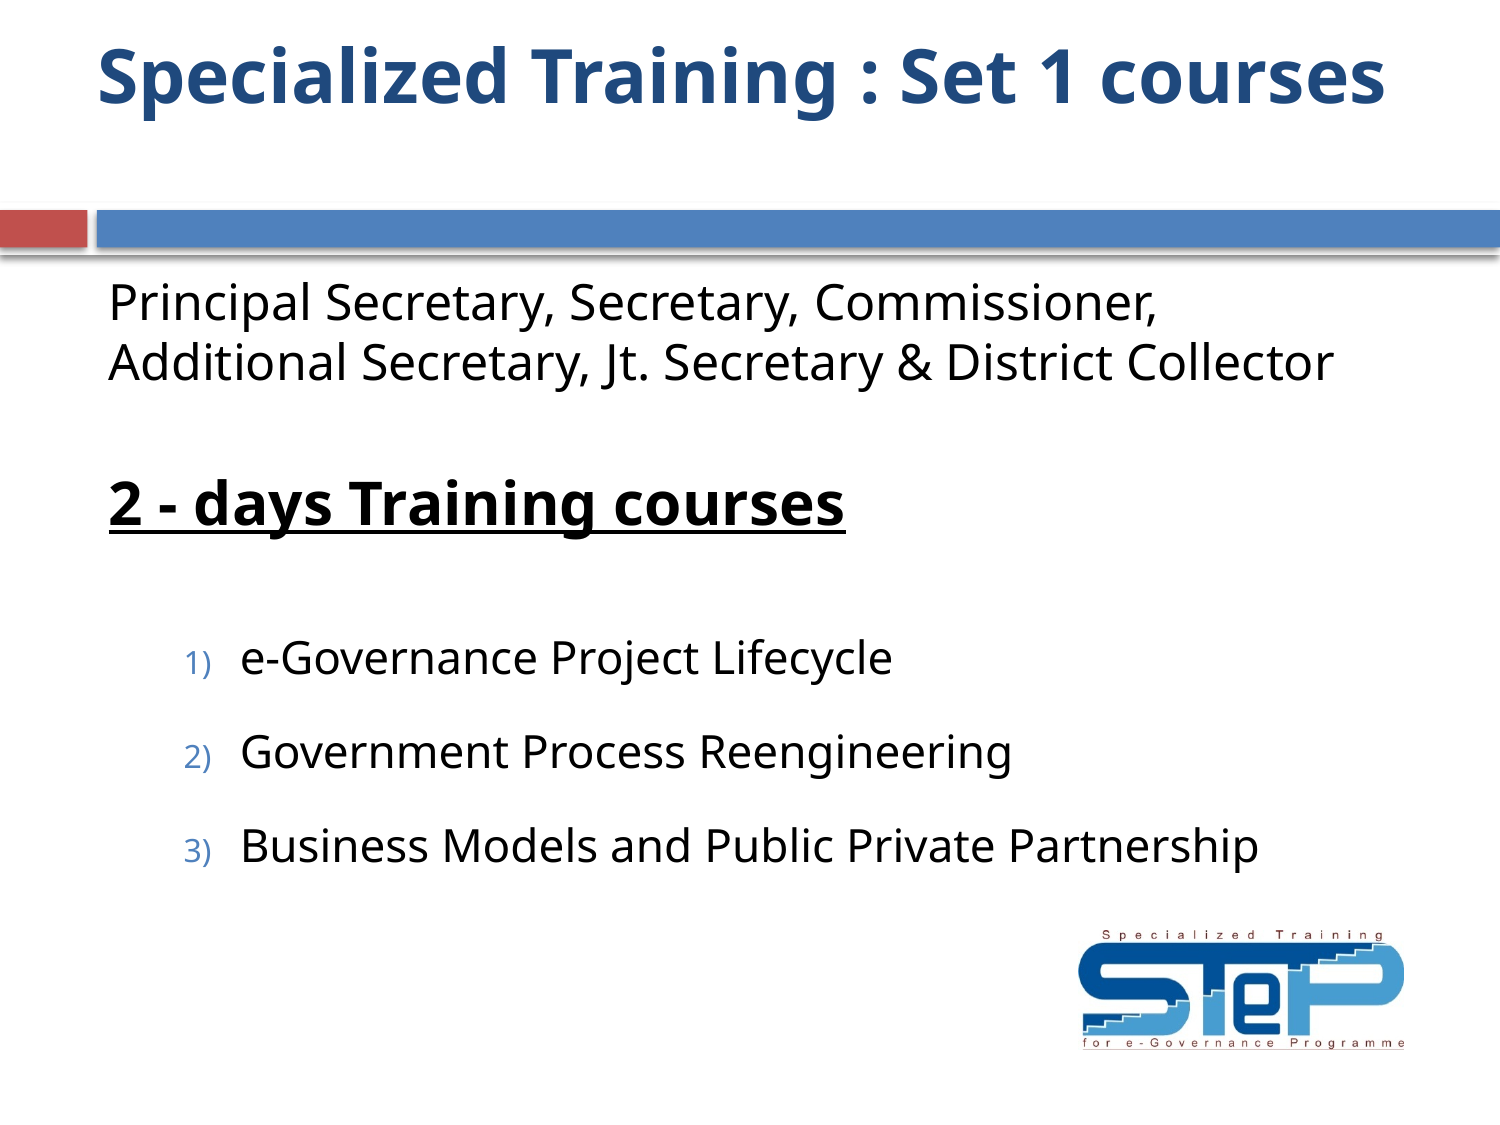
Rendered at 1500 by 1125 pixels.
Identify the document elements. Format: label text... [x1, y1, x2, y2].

list Principal Secretary, Secretary, Commissioner, Additional Secretary, Jt. Secretary & District Collector 2 - days Training courses e-Governance Project Lifecycle Government Process Reengineering Business Models and Public Private Partnership [93, 262, 1407, 905]
picture [1077, 930, 1404, 1051]
title Specialized Training : Set 1 courses [82, 50, 1418, 188]
